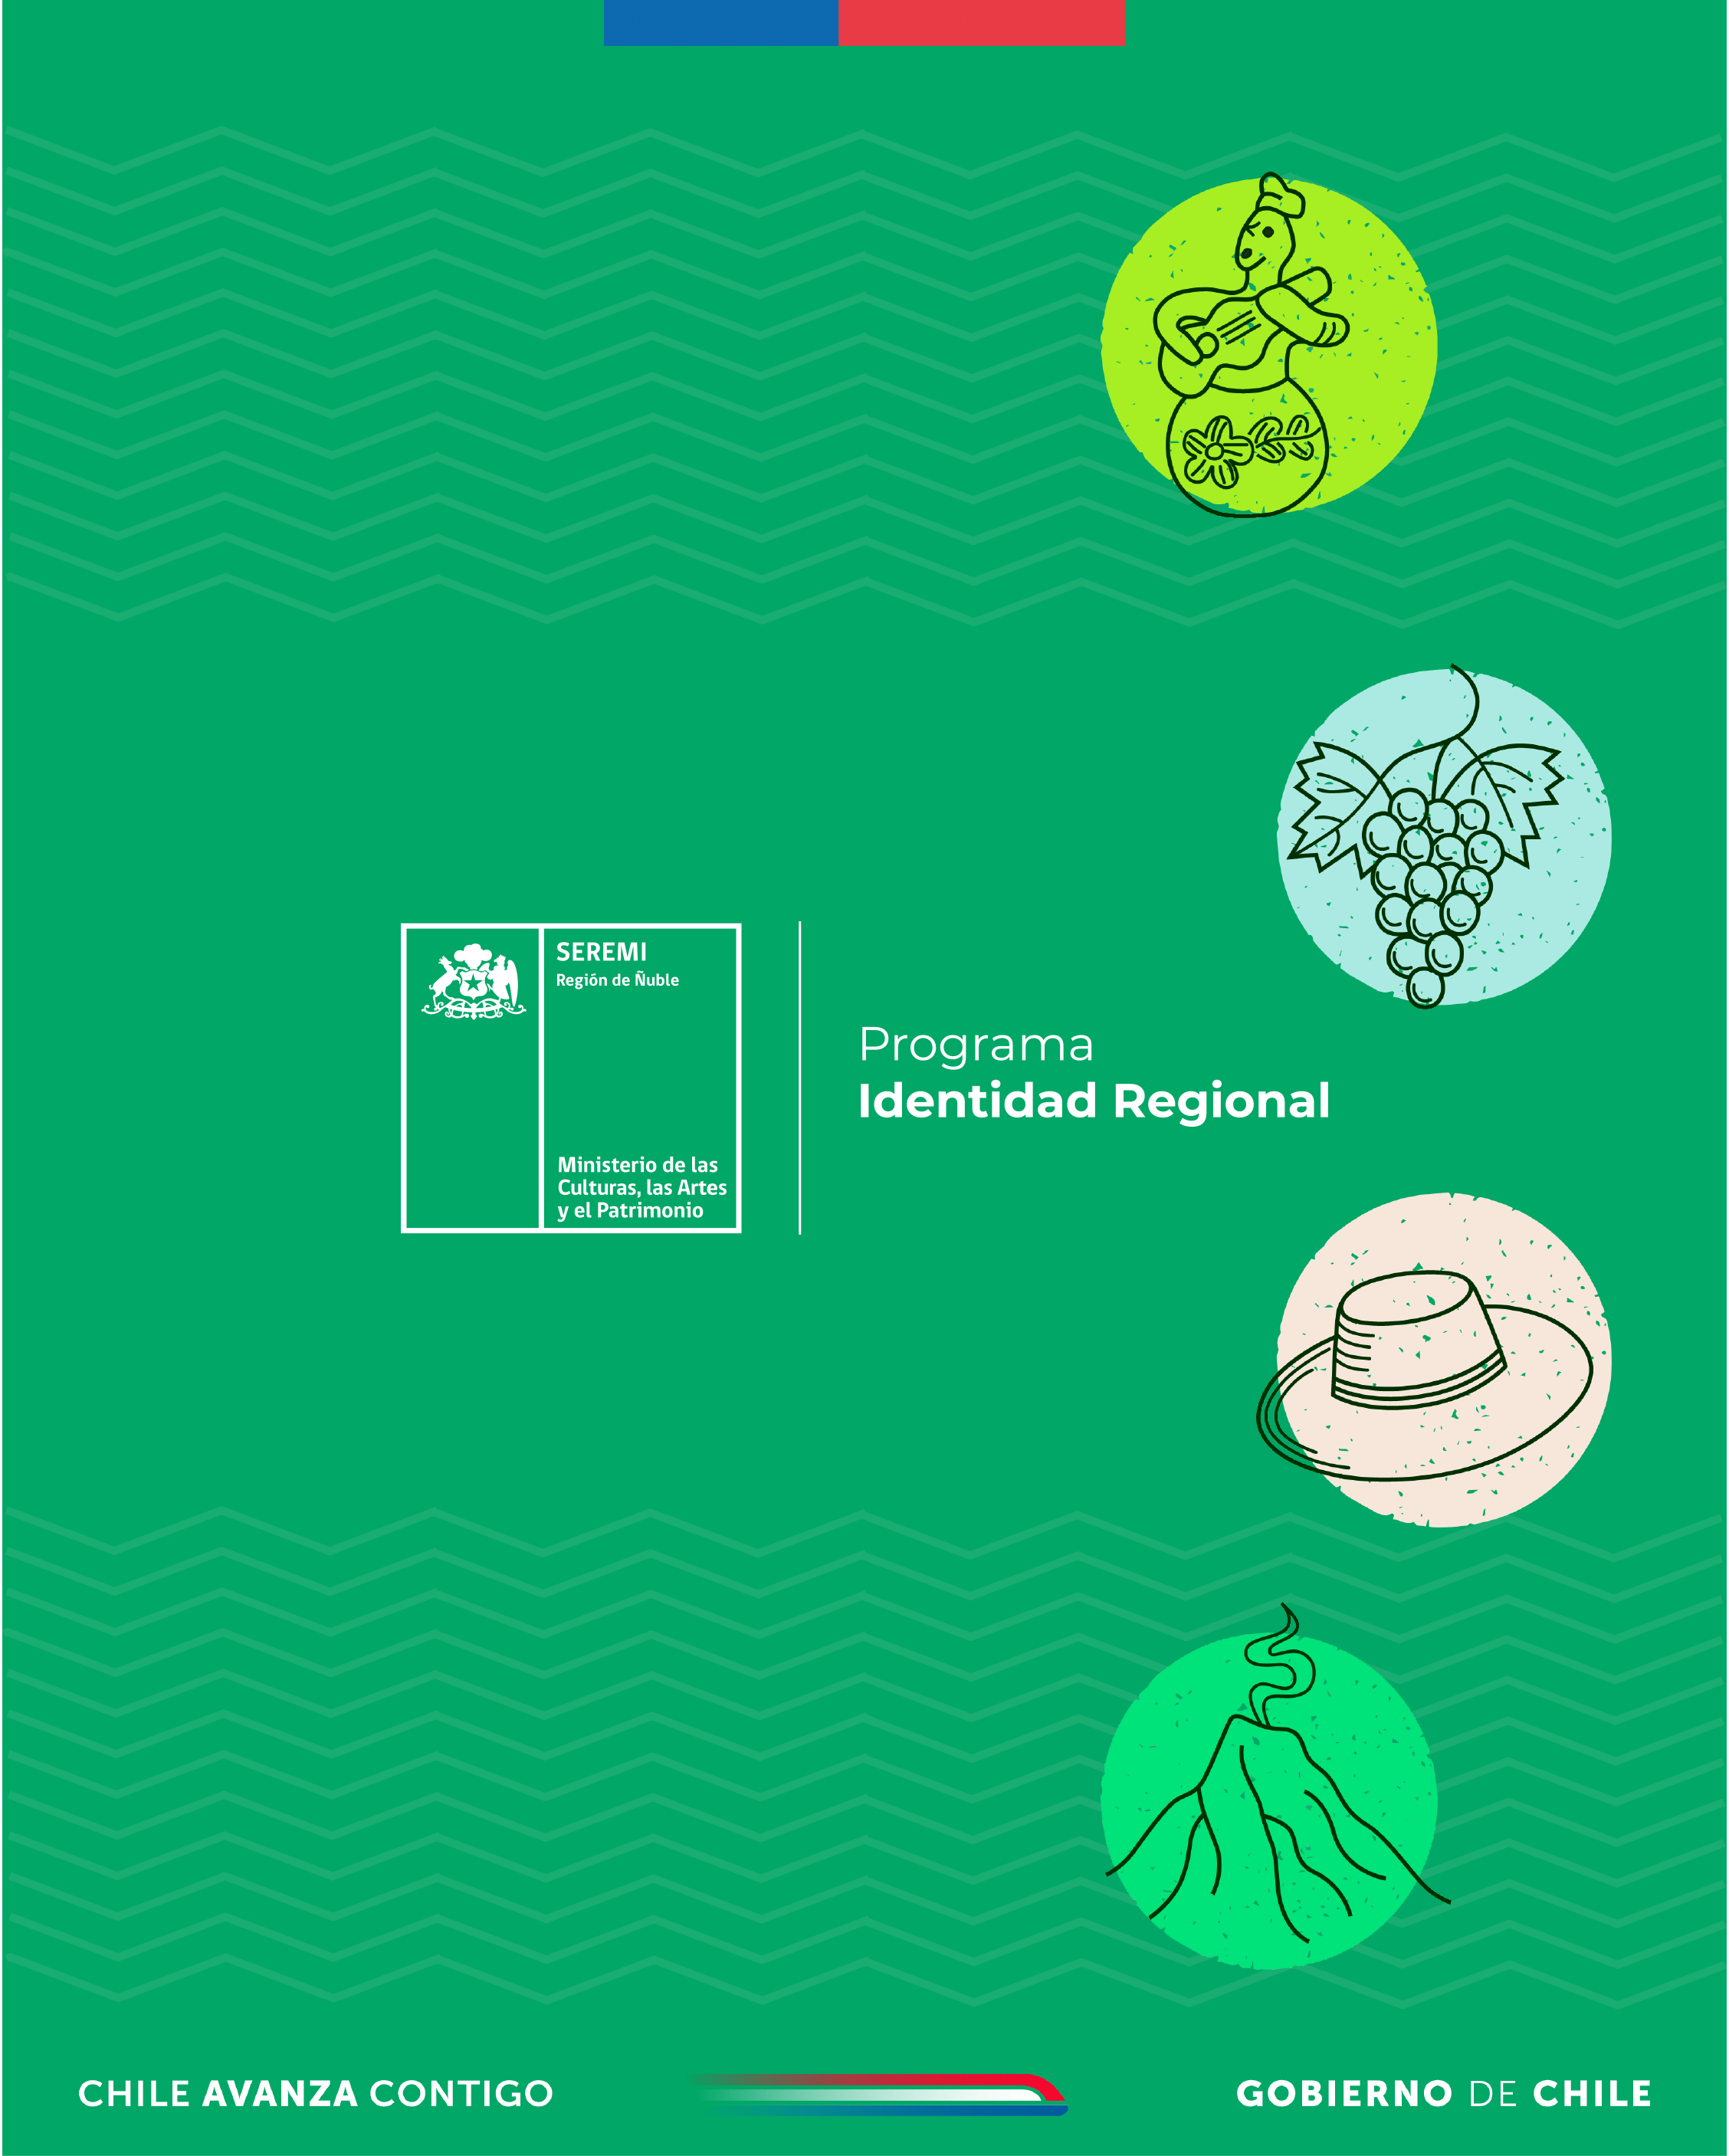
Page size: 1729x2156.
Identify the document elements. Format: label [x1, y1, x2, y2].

picture [2, 0, 1727, 2156]
text_box [1101, 172, 1612, 1970]
